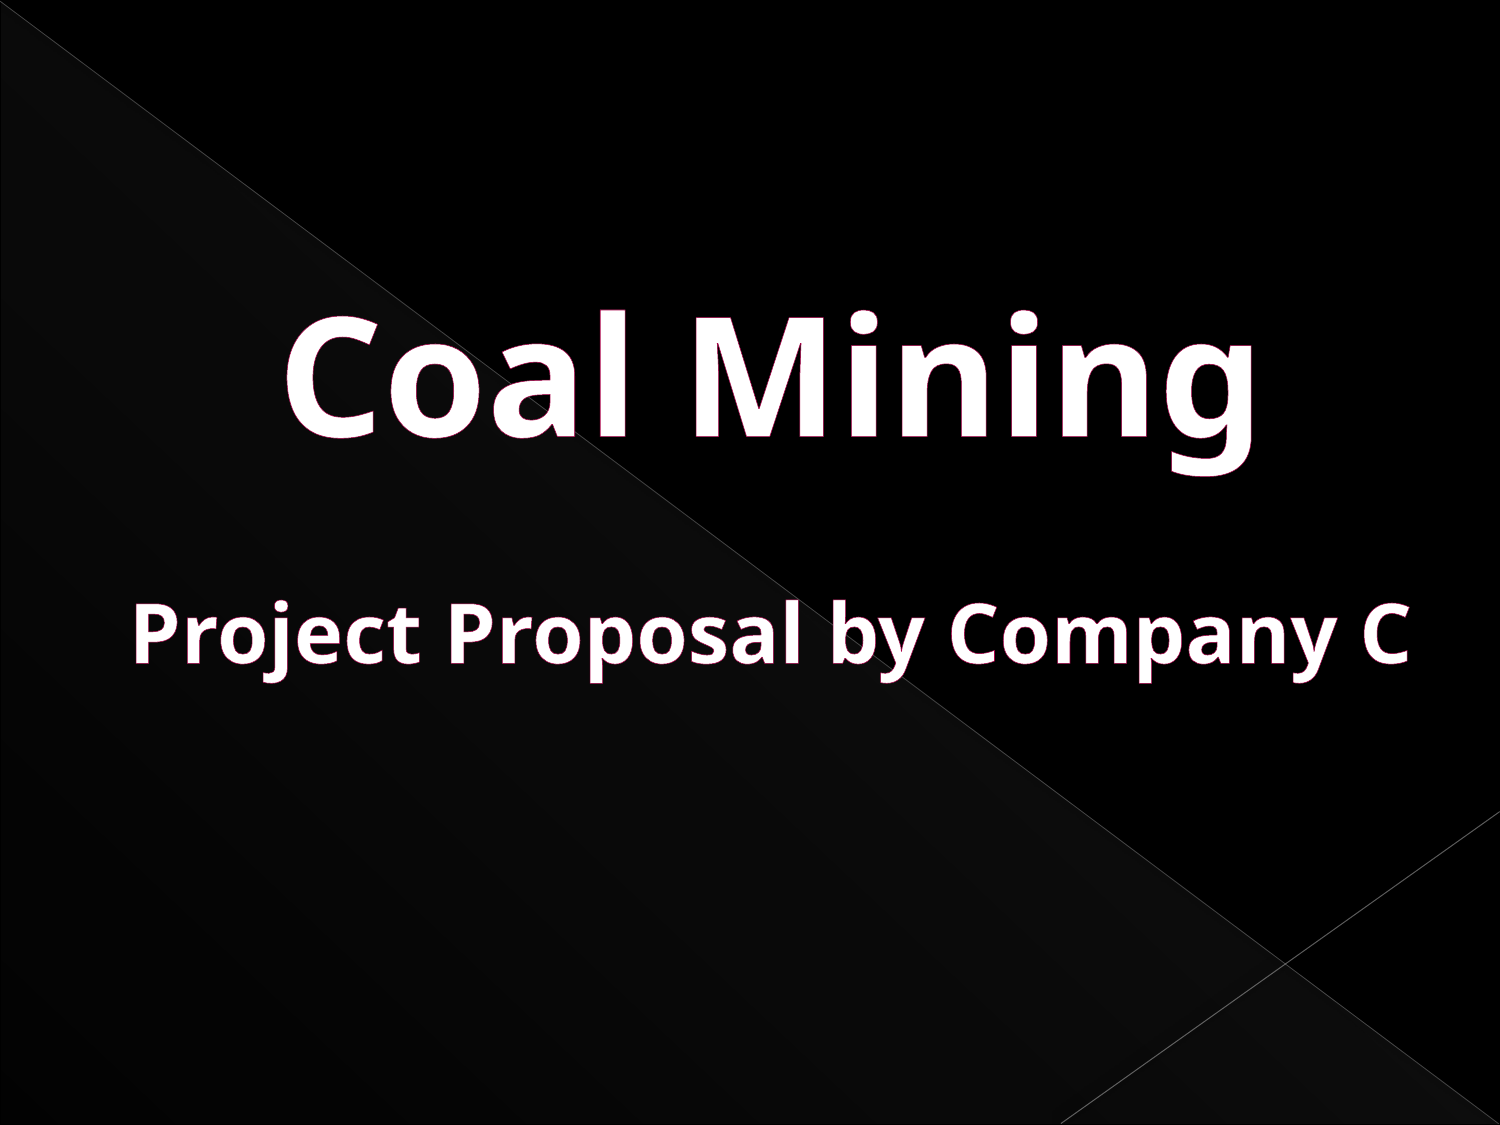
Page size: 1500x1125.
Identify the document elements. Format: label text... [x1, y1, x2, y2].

title Coal Mining Project Proposal by Company C [24, 237, 1438, 713]
